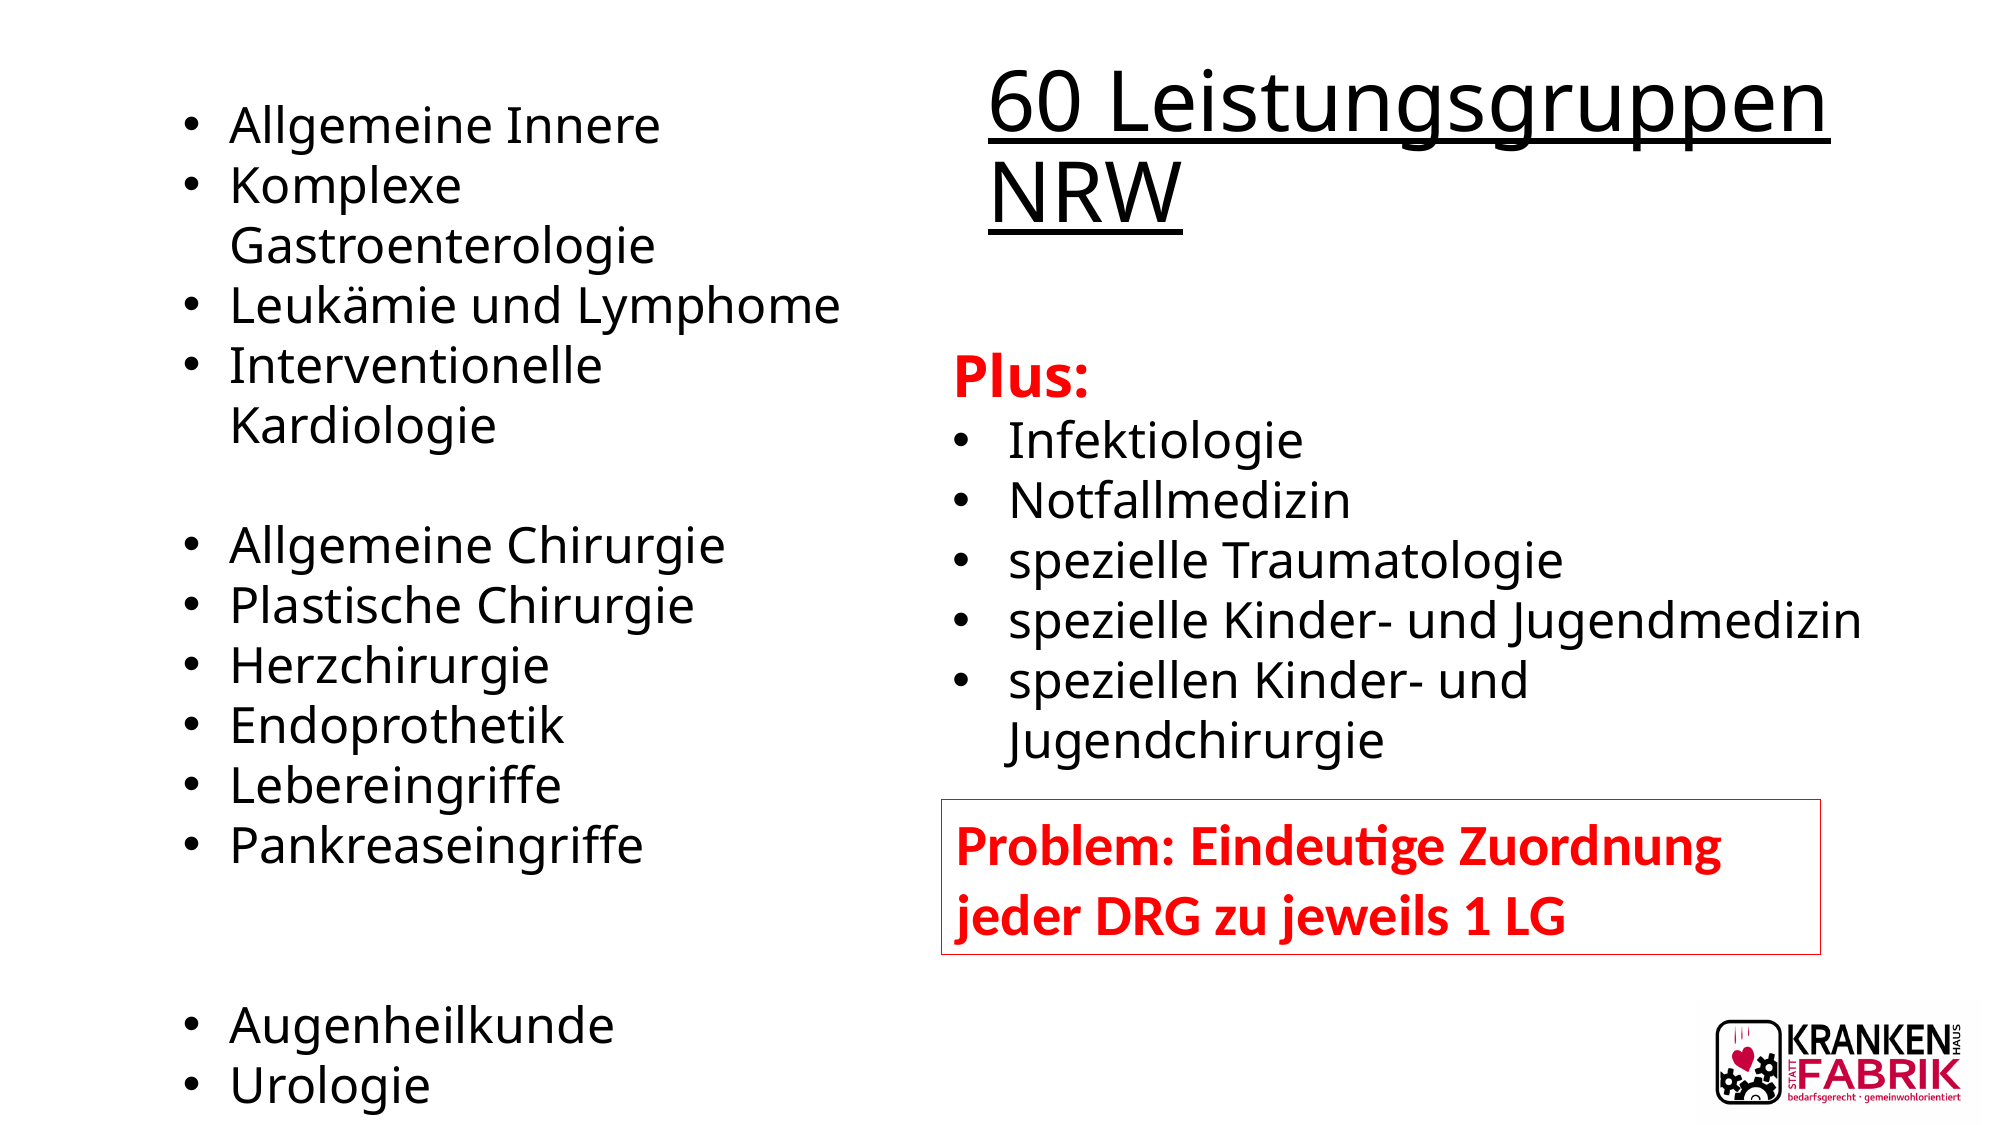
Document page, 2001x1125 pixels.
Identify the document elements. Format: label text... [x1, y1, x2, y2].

text_box Allgemeine Innere Komplexe Gastroenterologie Leukämie und Lymphome Interventionelle Kardiologie Allgemeine Chirurgie Plastische Chirurgie Herzchirurgie Endoprothetik Lebereingriffe Pankreaseingriffe Augenheilkunde Urologie [168, 85, 892, 1125]
text_box Problem: Eindeutige Zuordnung jeder DRG zu jeweils 1 LG [941, 799, 1821, 955]
title 60 Leistungsgruppen NRW [972, 15, 1899, 285]
text_box Plus: Infektiologie Notfallmedizin spezielle Traumatologie spezielle Kinder- und Jugendmedizin speziellen Kinder- und Jugendchirurgie [937, 331, 1891, 777]
picture [1695, 999, 1981, 1125]
